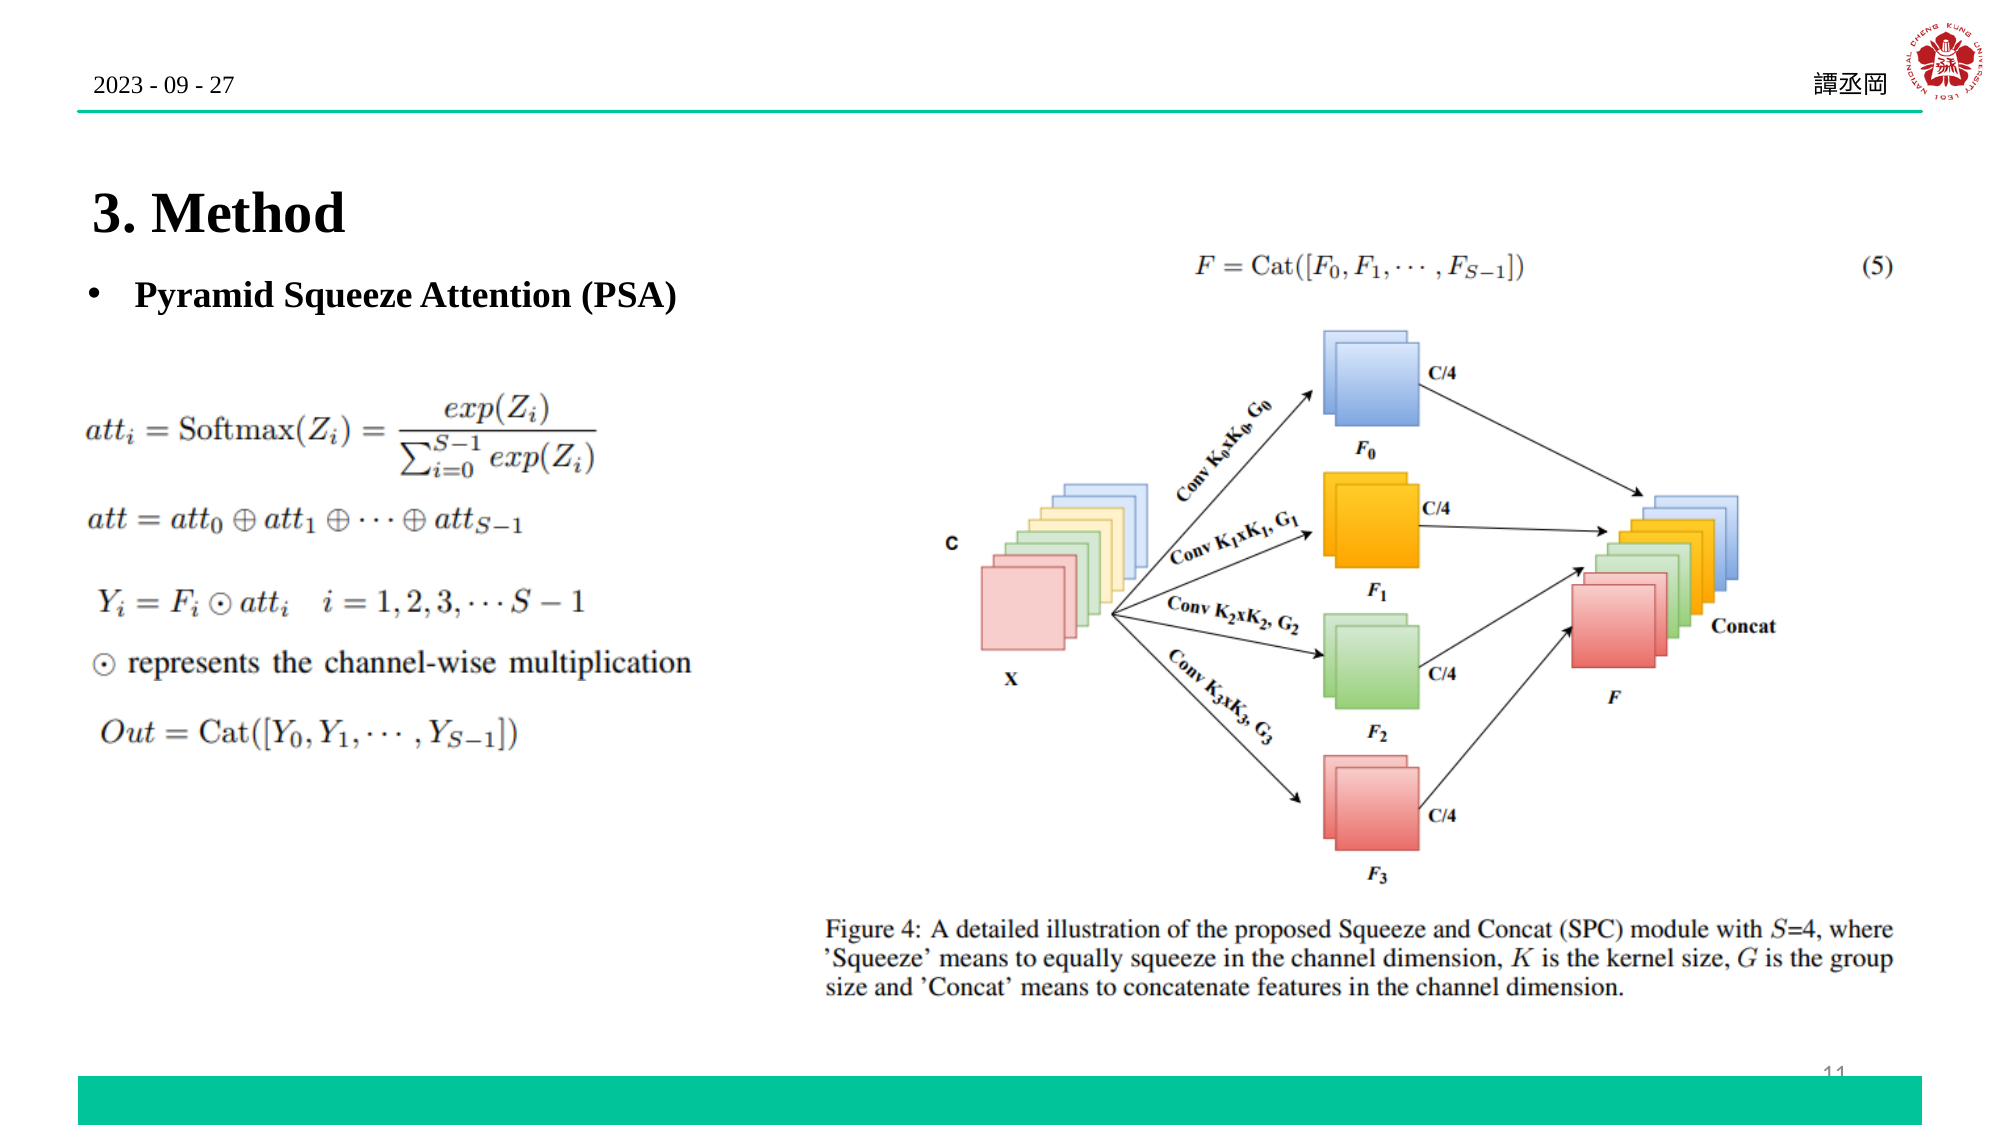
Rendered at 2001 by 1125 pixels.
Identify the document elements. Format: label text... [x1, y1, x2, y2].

picture [91, 698, 528, 760]
picture [72, 378, 616, 487]
text_box 3. Method [78, 167, 1079, 252]
slide_number 11 [1412, 1042, 1863, 1075]
text_box Pyramid Squeeze Attention (PSA) [72, 262, 697, 323]
picture [83, 639, 693, 681]
text_box 譚丞岡 [1813, 58, 1889, 139]
text_box [1906, 23, 1983, 100]
picture [778, 248, 1921, 1002]
picture [83, 490, 536, 551]
text_box 2023 - 09 - 27 [78, 58, 250, 99]
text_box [78, 1075, 1922, 1125]
picture [84, 569, 604, 628]
